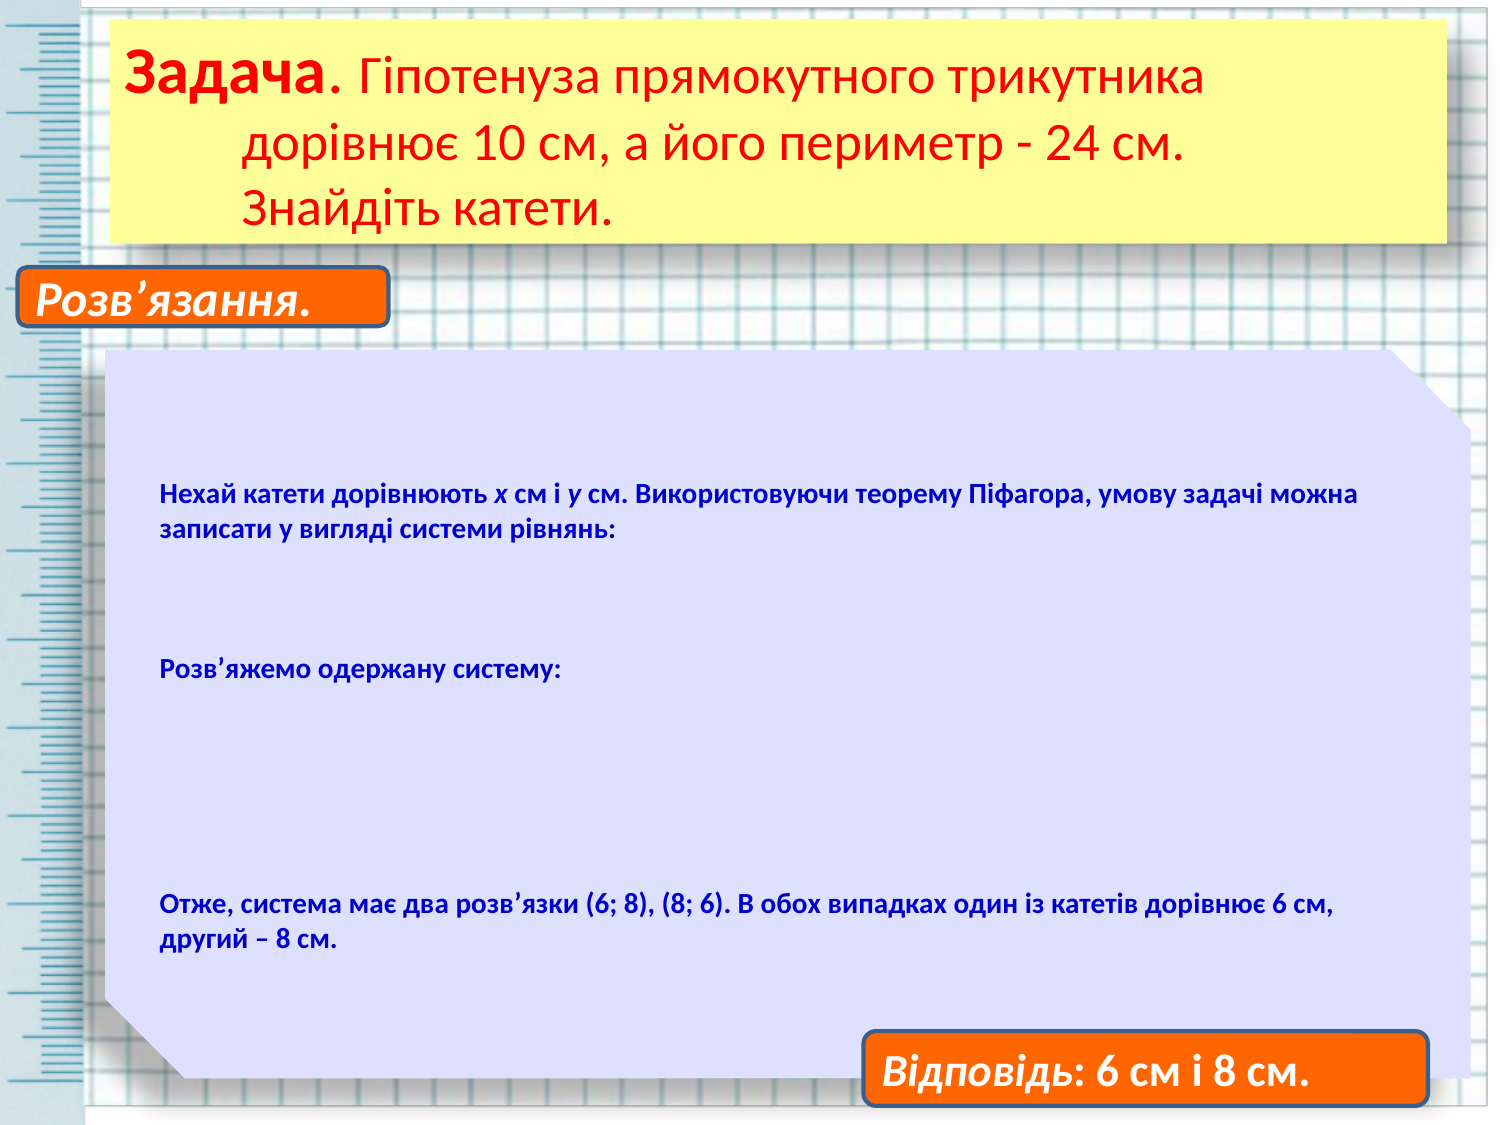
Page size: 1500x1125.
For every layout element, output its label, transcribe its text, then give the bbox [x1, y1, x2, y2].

text_box Задача. Гіпотенуза прямокутного трикутника дорівнює 10 см, а його периметр - 24 см. Знайдіть катети. [109, 19, 1447, 244]
text_box Розв’язання. [15, 264, 391, 329]
text_box Відповідь: 6 см і 8 см. [861, 1029, 1431, 1108]
picture [0, 0, 1500, 1125]
